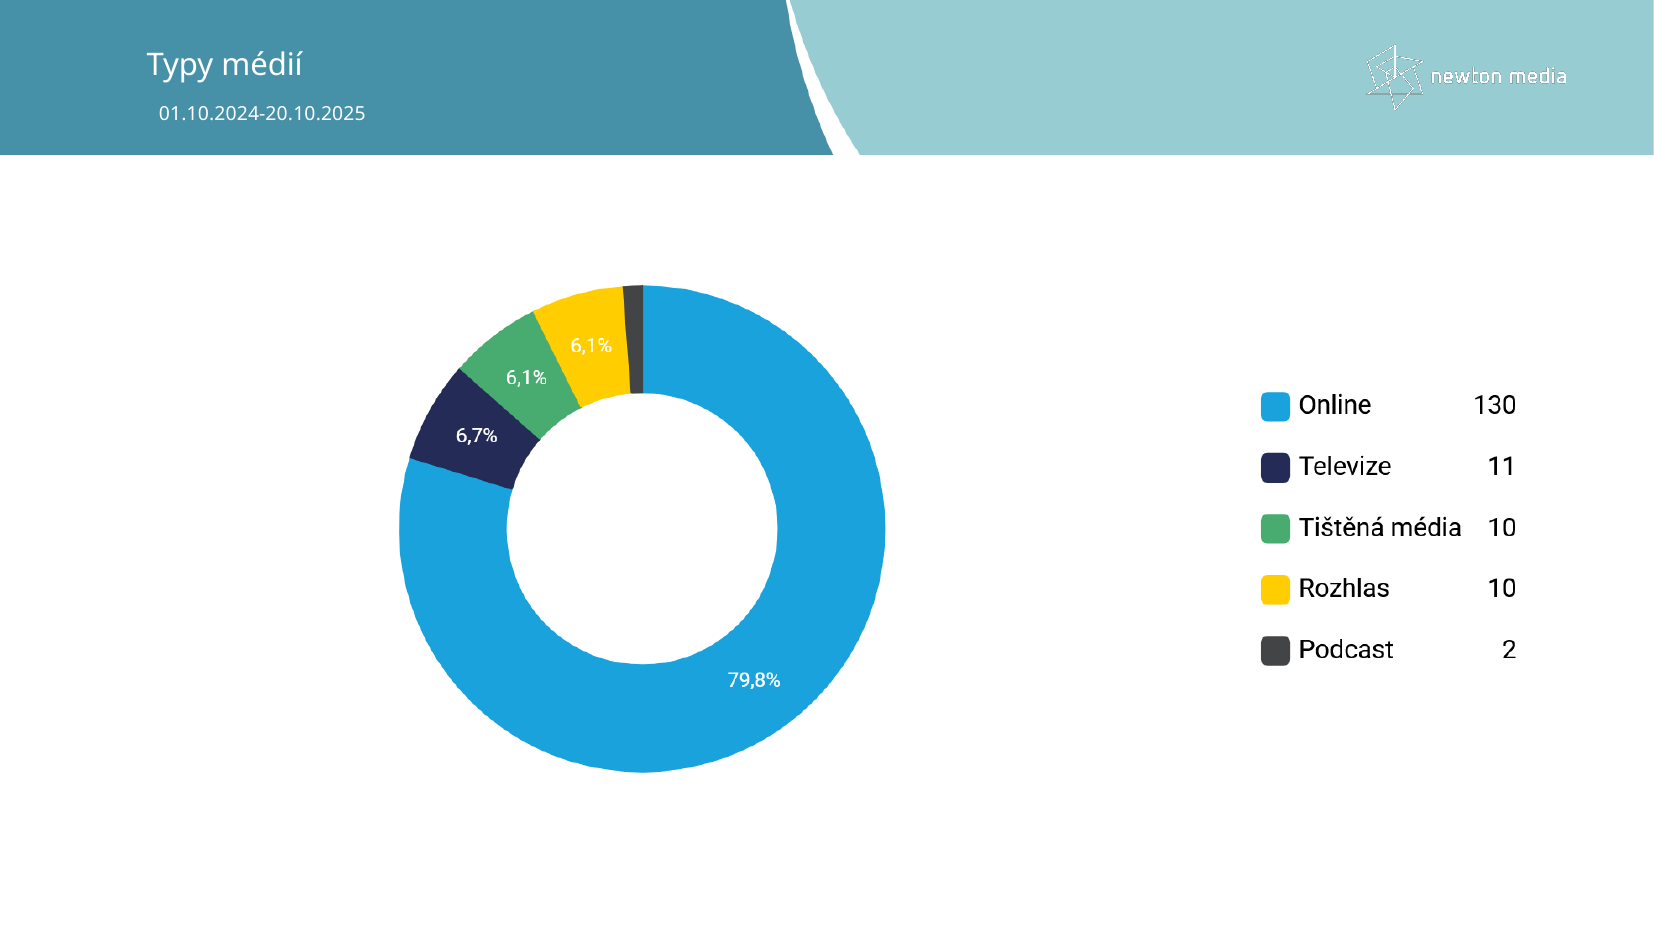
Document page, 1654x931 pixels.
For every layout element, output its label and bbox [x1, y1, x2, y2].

picture [59, 225, 1603, 831]
picture [0, 0, 1654, 155]
